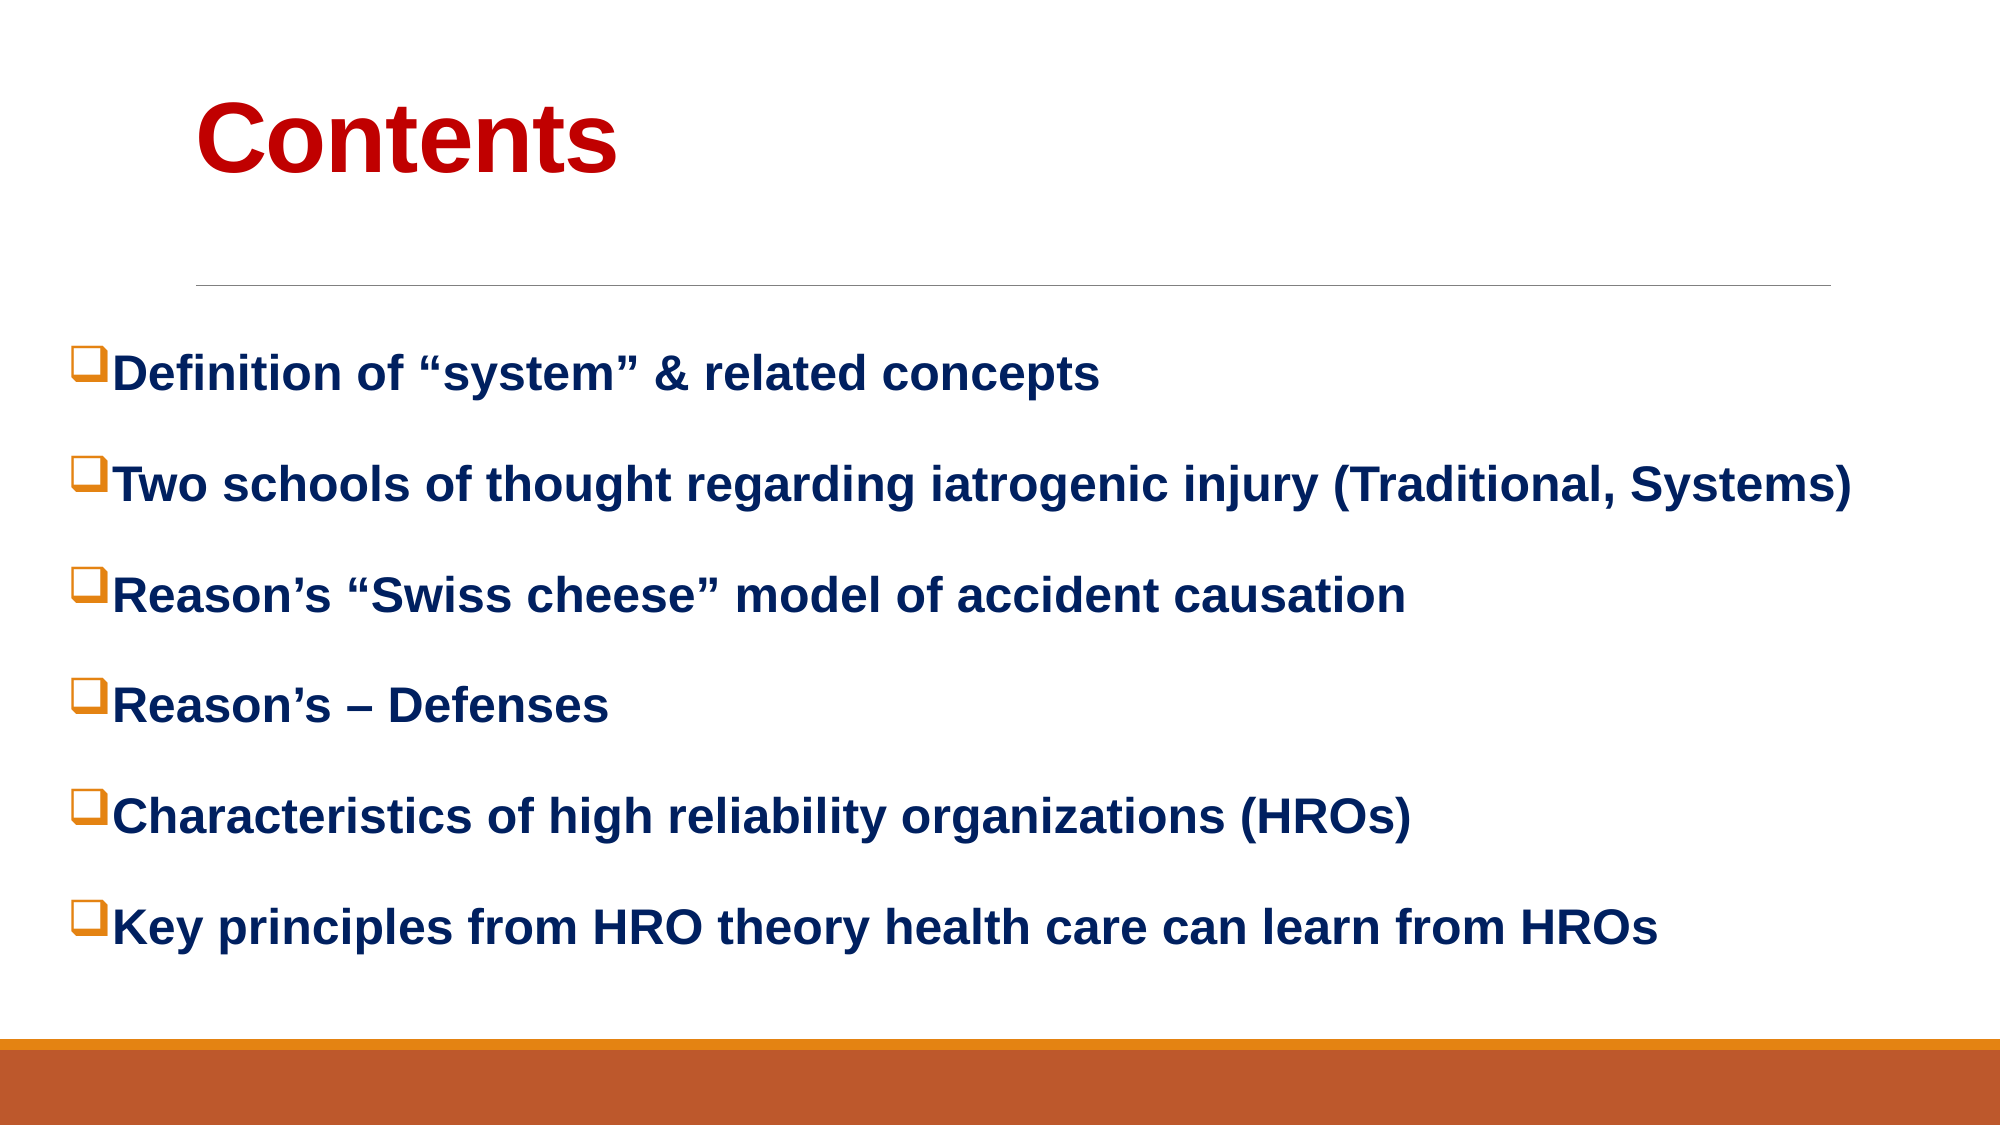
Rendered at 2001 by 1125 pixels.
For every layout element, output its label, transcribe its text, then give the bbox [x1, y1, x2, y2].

list Definition of “system” & related concepts Two schools of thought regarding iatrogenic injury (Traditional, Systems) Reason’s “Swiss cheese” model of accident causation Reason’s – Defenses Characteristics of high reliability organizations (HROs) Key principles from HRO theory health care can learn from HROs [67, 302, 1935, 1029]
title Contents [180, 47, 1830, 200]
